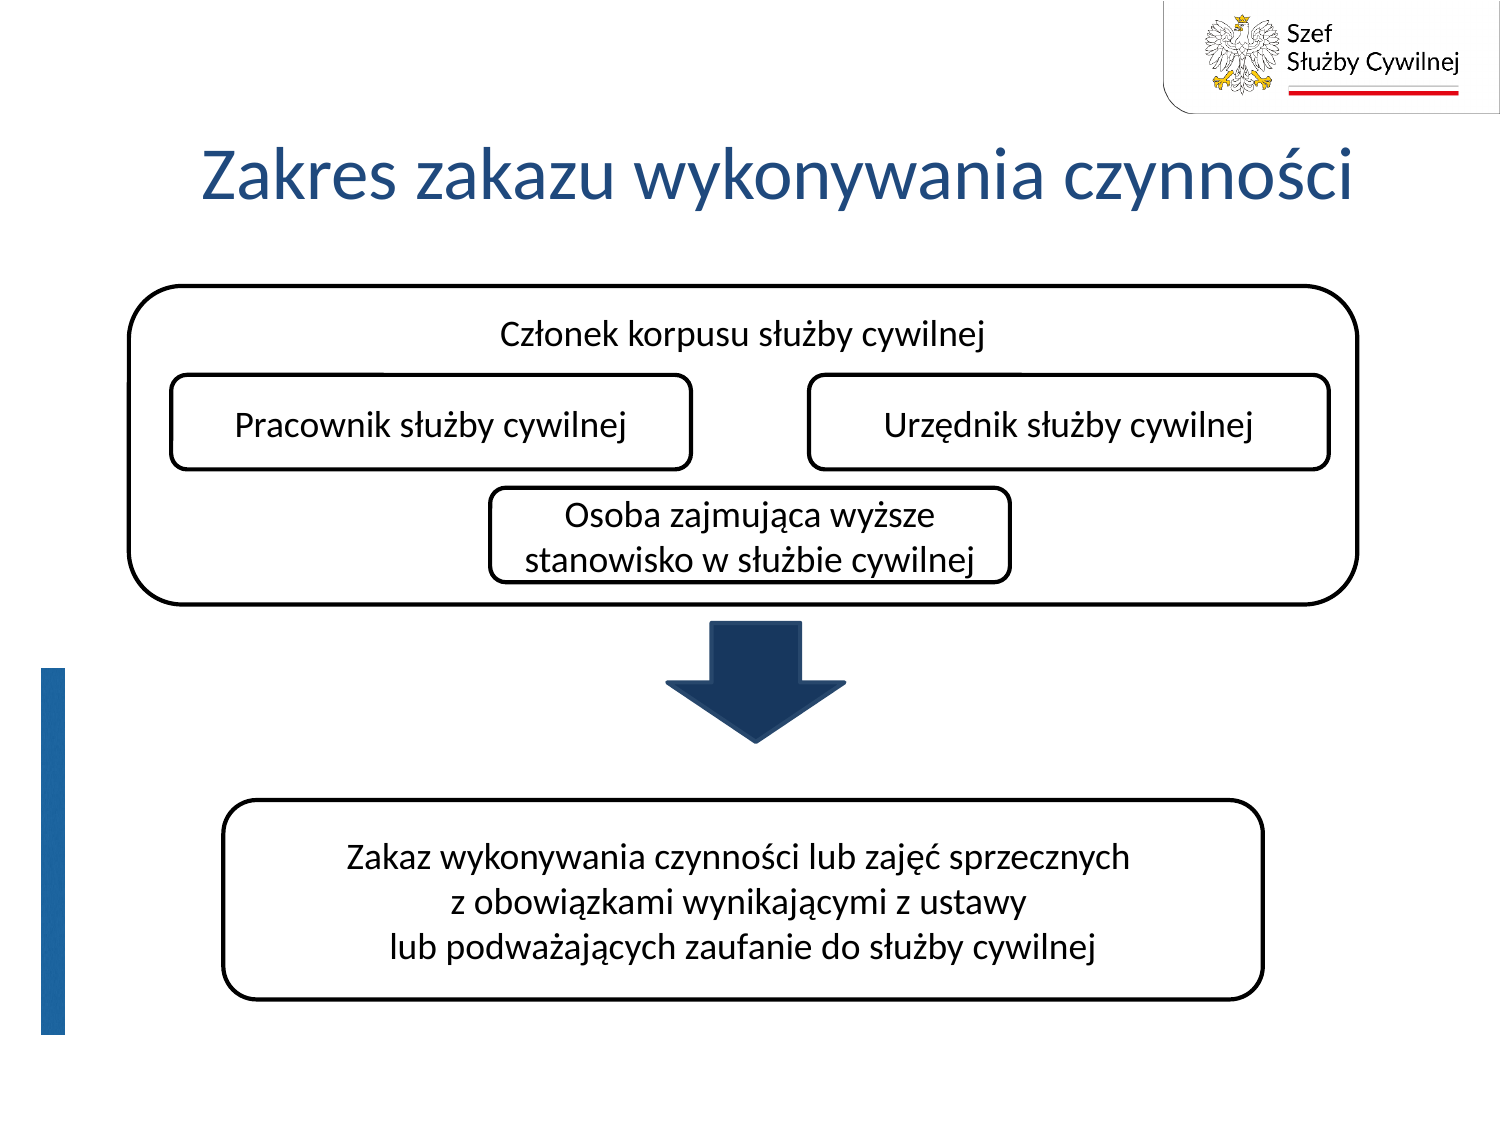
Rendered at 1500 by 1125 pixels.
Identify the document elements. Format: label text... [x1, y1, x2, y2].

picture [1163, 0, 1500, 114]
text_box Osoba zajmująca wyższe stanowisko w służbie cywilnej [488, 485, 1012, 585]
text_box Zakaz wykonywania czynności lub zajęć sprzecznych z obowiązkami wynikającymi z ustawy lub podważających zaufanie do służby cywilnej [221, 797, 1265, 1002]
title Zakres zakazu wykonywania czynności [128, 117, 1429, 242]
text_box Członek korpusu służby cywilnej [126, 283, 1360, 607]
text_box [665, 620, 847, 744]
text_box Urzędnik służby cywilnej [806, 372, 1331, 472]
picture [41, 668, 65, 1035]
text_box Pracownik służby cywilnej [169, 372, 694, 472]
